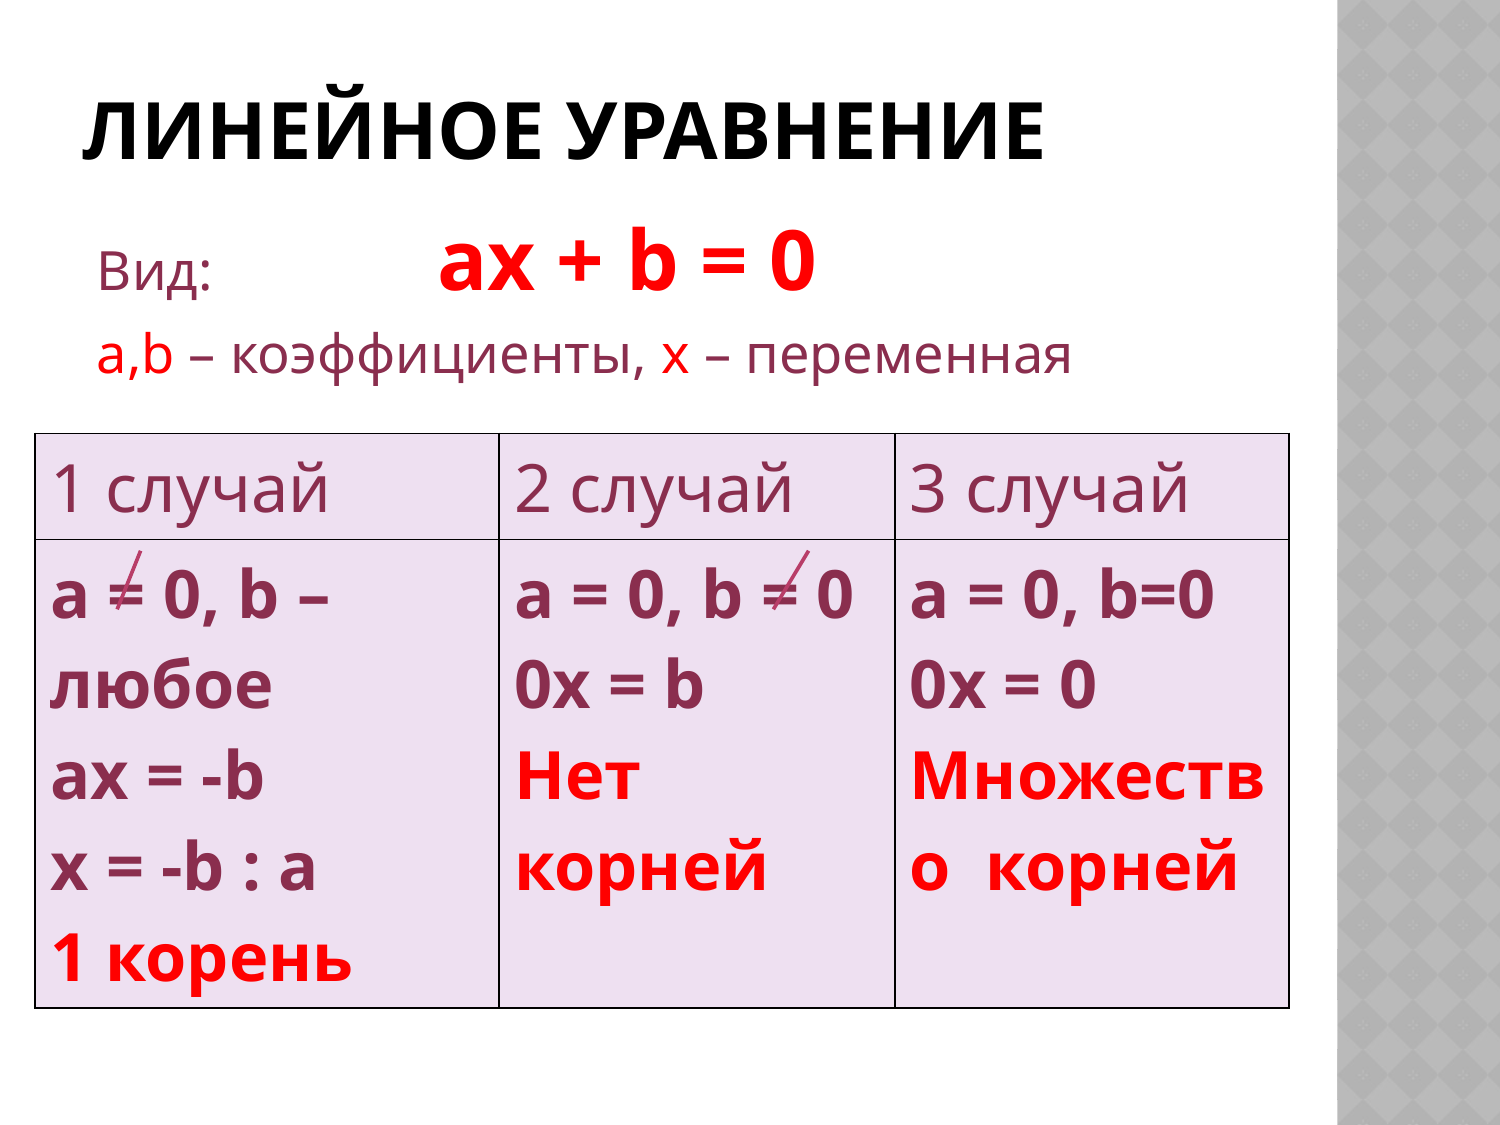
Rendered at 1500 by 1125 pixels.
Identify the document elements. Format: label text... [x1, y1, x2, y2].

table_cell а = 0, b – любое ax = -b x = -b : a 1 корень [36, 540, 498, 1007]
list Вид: ax + b = 0 a,b – коэффициенты, х – переменная [82, 199, 1270, 433]
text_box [761, 562, 821, 599]
table_header 1 случай [36, 434, 498, 539]
table_cell а = 0, b=0 0х = 0 Множество корней [896, 540, 1288, 1007]
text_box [99, 567, 159, 593]
title Линейное уравнение [75, 52, 1263, 176]
table_cell а = 0, b = 0 0х = b Нет корней [500, 540, 894, 1007]
table_header 3 случай [896, 434, 1288, 539]
table_header 2 случай [500, 434, 894, 539]
